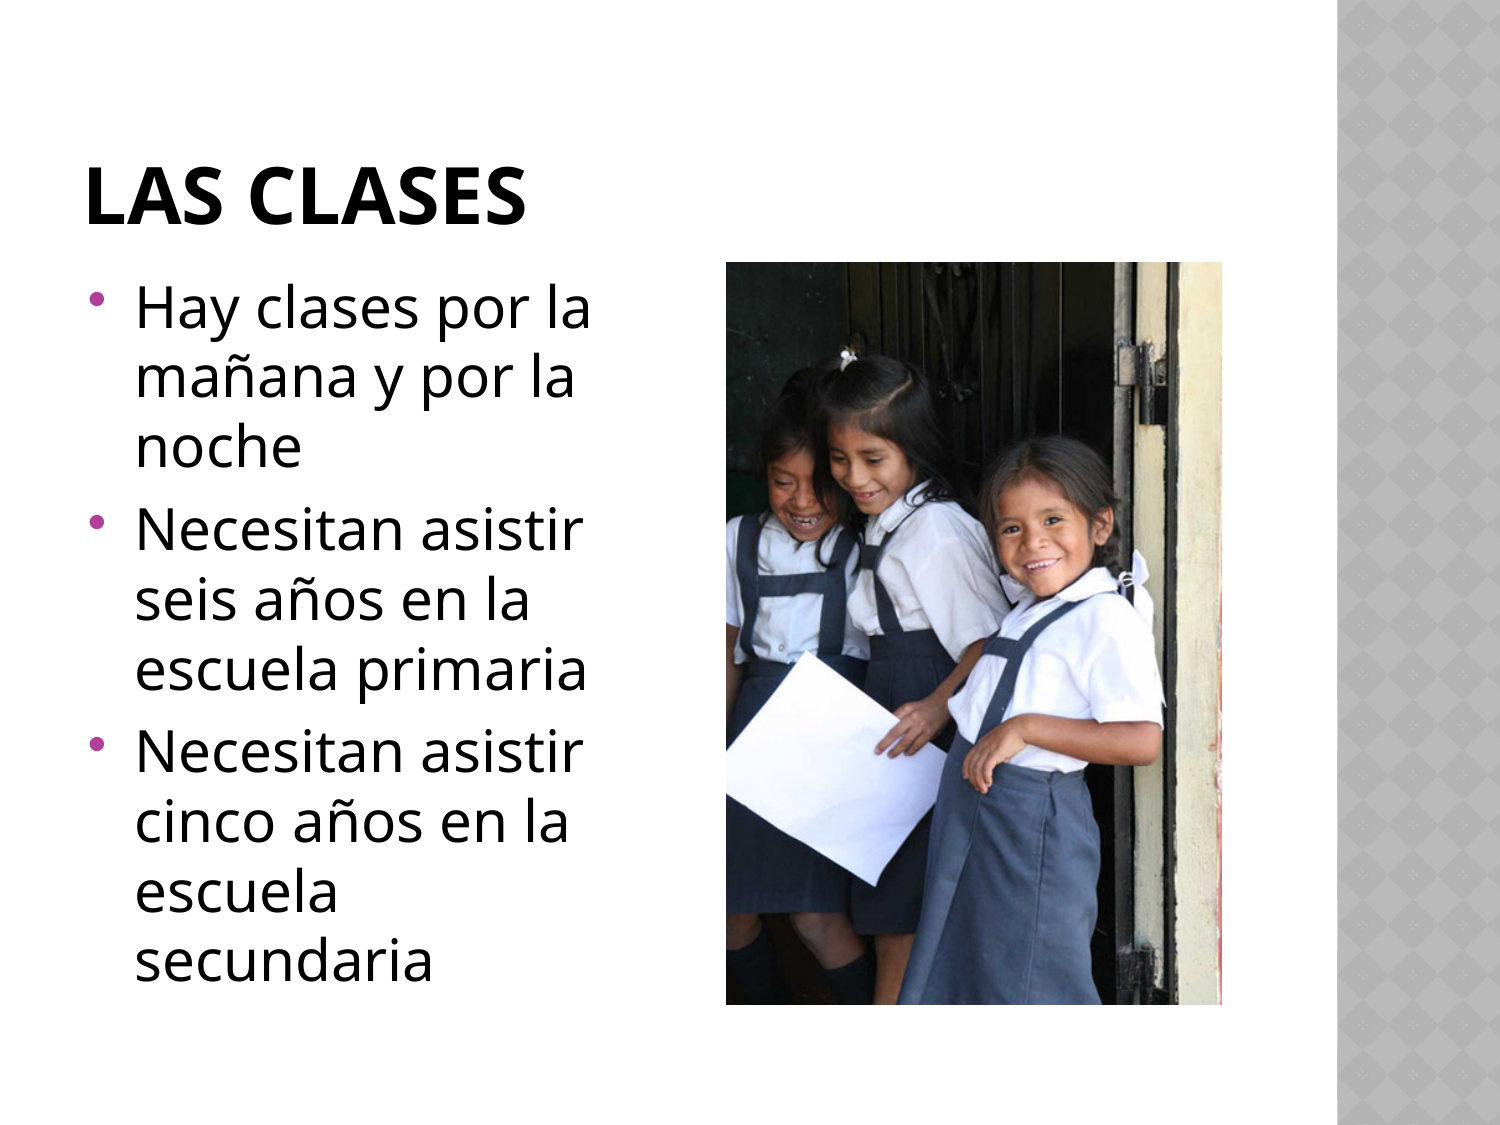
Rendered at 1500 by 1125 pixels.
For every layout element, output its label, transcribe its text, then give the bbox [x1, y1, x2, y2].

list Hay clases por la mañana y por la noche Necesitan asistir seis años en la escuela primaria Necesitan asistir cinco años en la escuela secundaria [75, 262, 653, 1005]
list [726, 261, 1223, 1006]
title Las clases [75, 52, 1263, 240]
